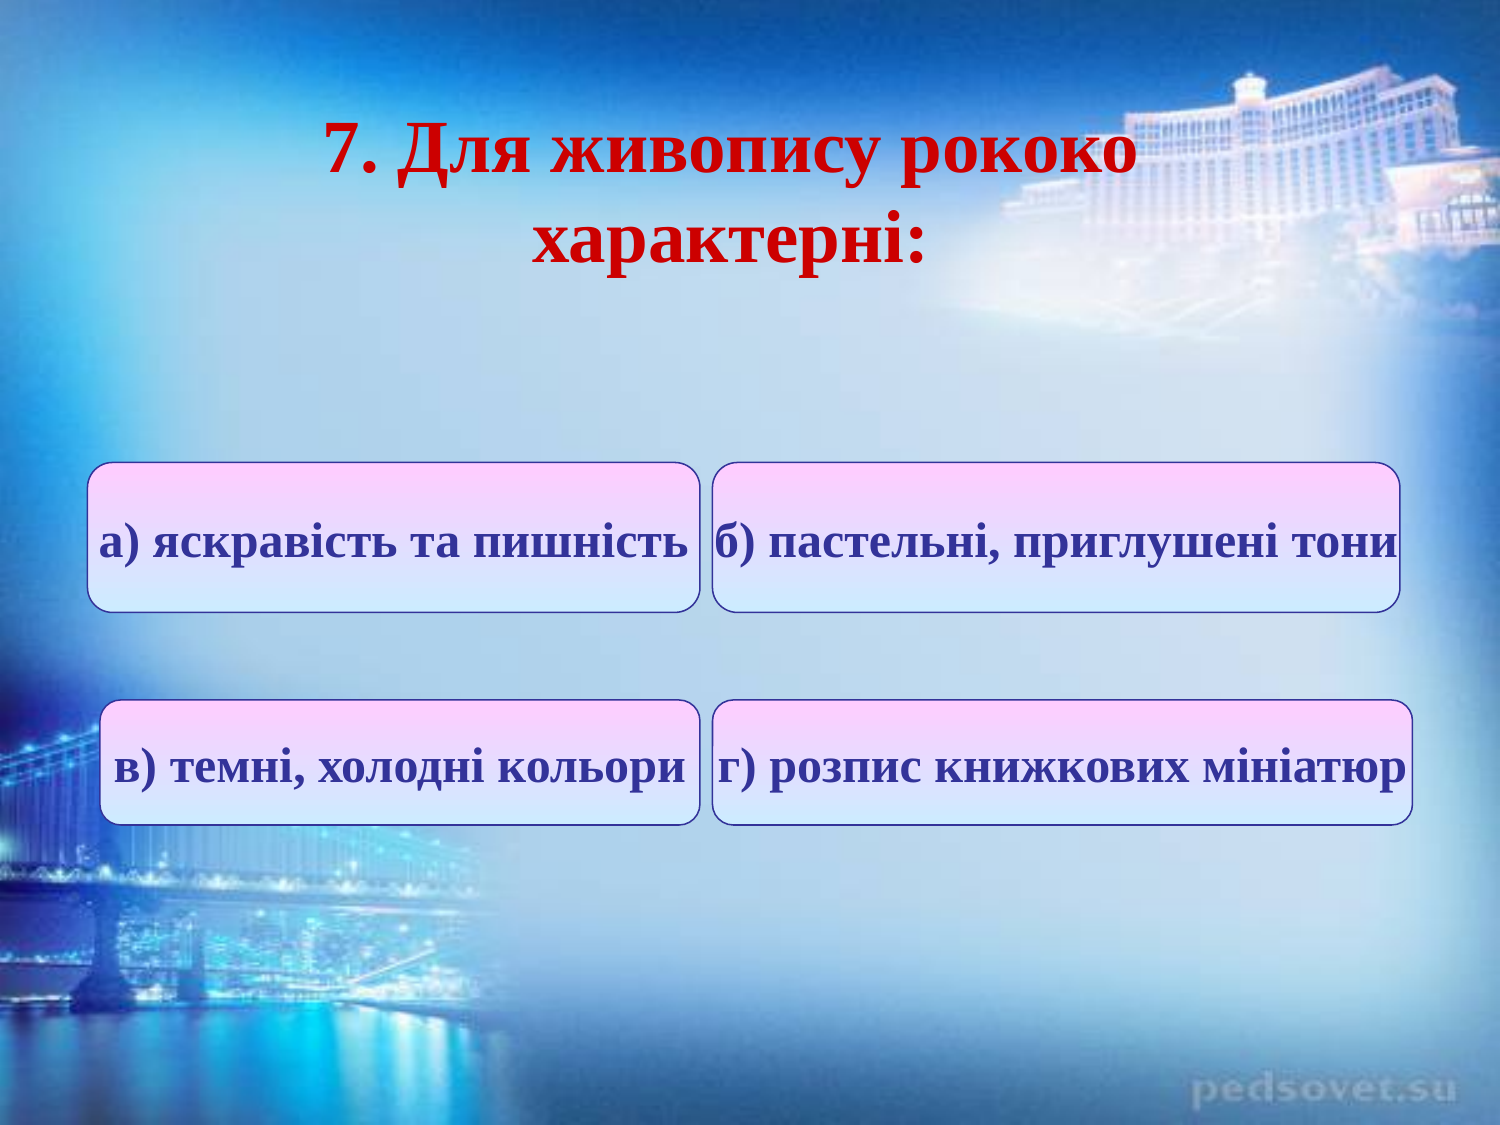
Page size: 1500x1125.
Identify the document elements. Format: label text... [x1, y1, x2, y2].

text_box б) пастельні, приглушені тони [712, 462, 1400, 613]
picture [0, 0, 1500, 1125]
title 7. Для живопису рококо характерні: [99, 49, 1363, 326]
text_box а) яскравість та пишність [87, 462, 700, 613]
text_box в) темні, холодні кольори [99, 699, 700, 826]
text_box г) розпис книжкових мініатюр [712, 699, 1413, 826]
